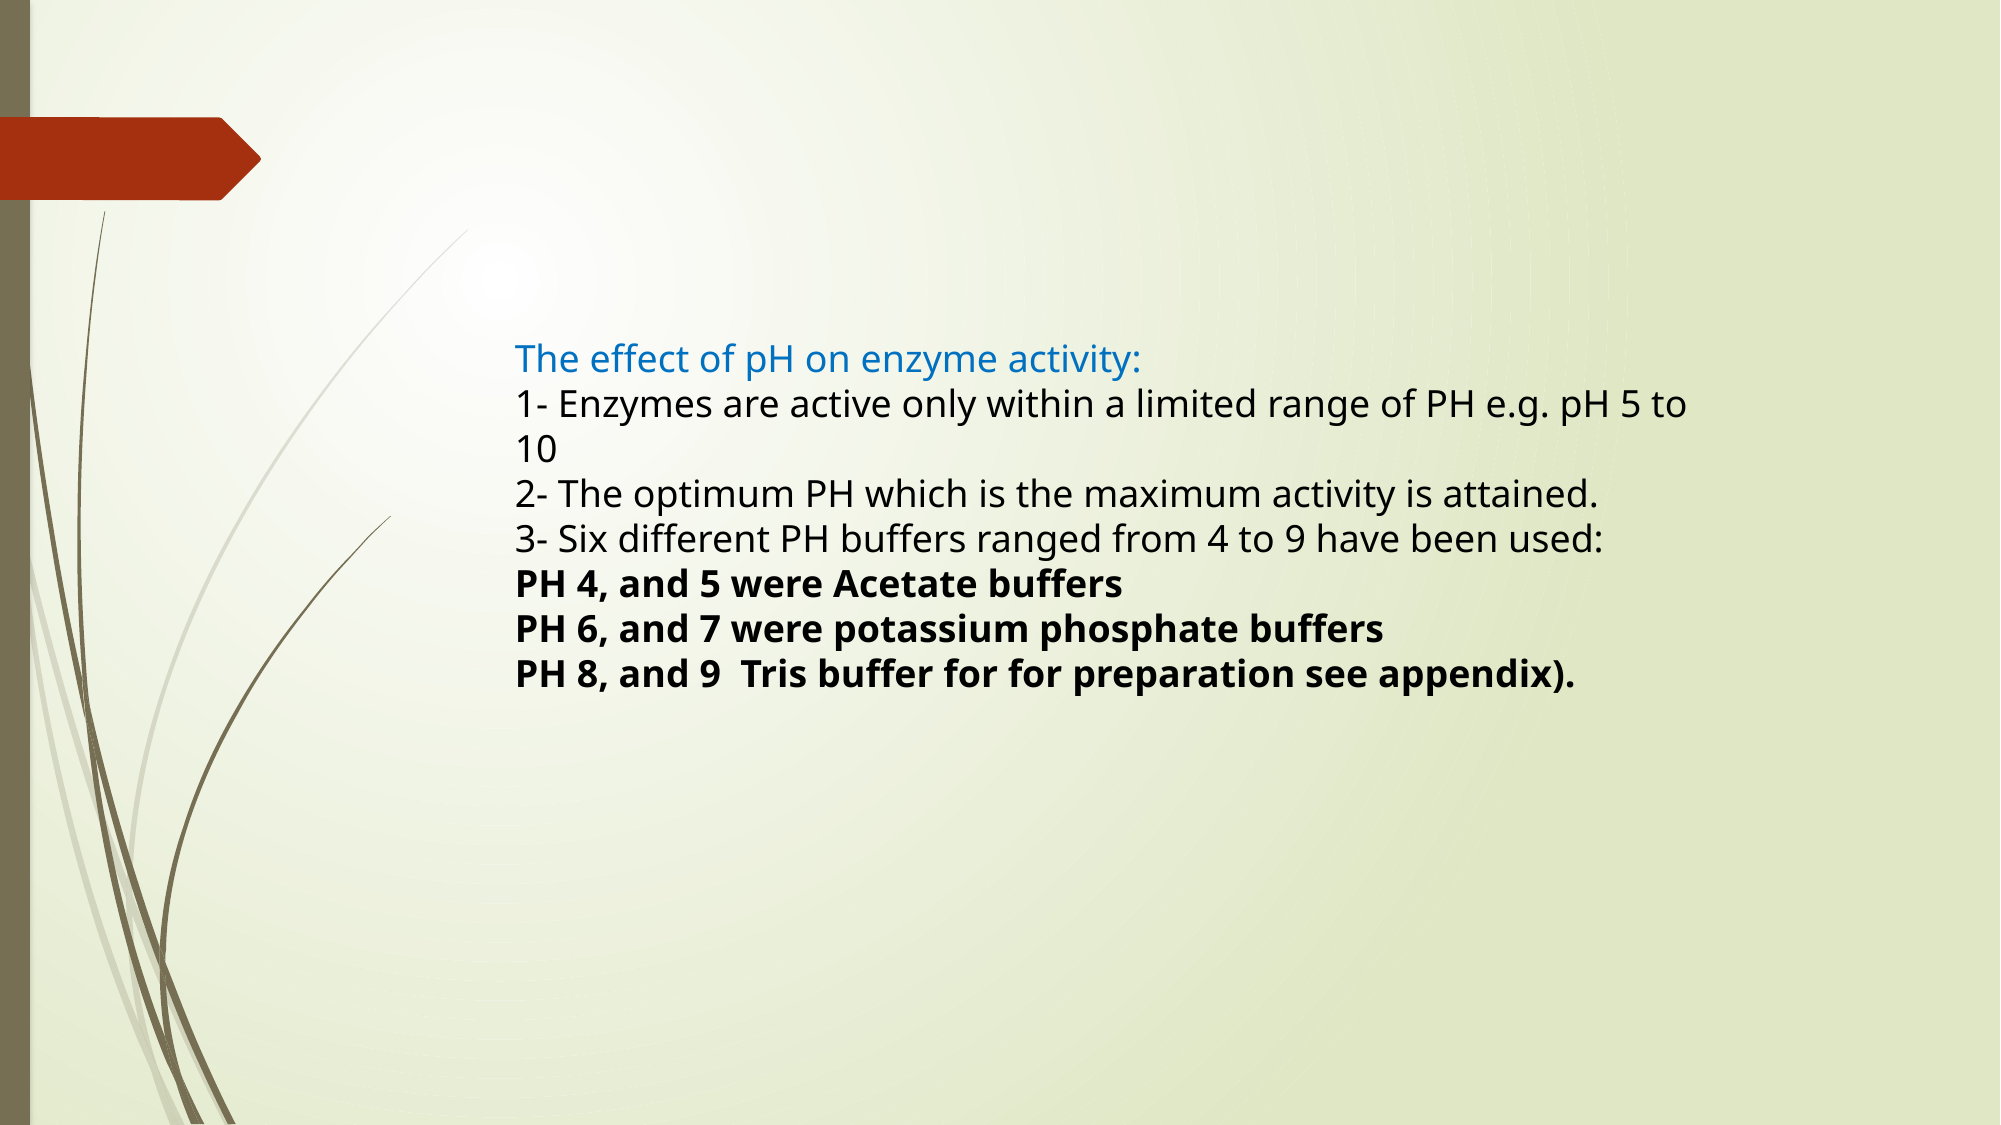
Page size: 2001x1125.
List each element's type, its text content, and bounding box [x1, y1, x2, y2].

text_box The effect of pH on enzyme activity: 1- Enzymes are active only within a limited range of PH e.g. pH 5 to 10 2- The optimum PH which is the maximum activity is attained. 3- Six different PH buffers ranged from 4 to 9 have been used: PH 4, and 5 were Acetate buffers PH 6, and 7 were potassium phosphate buffers PH 8, and 9 Tris buffer for for preparation see appendix). [499, 327, 1738, 703]
